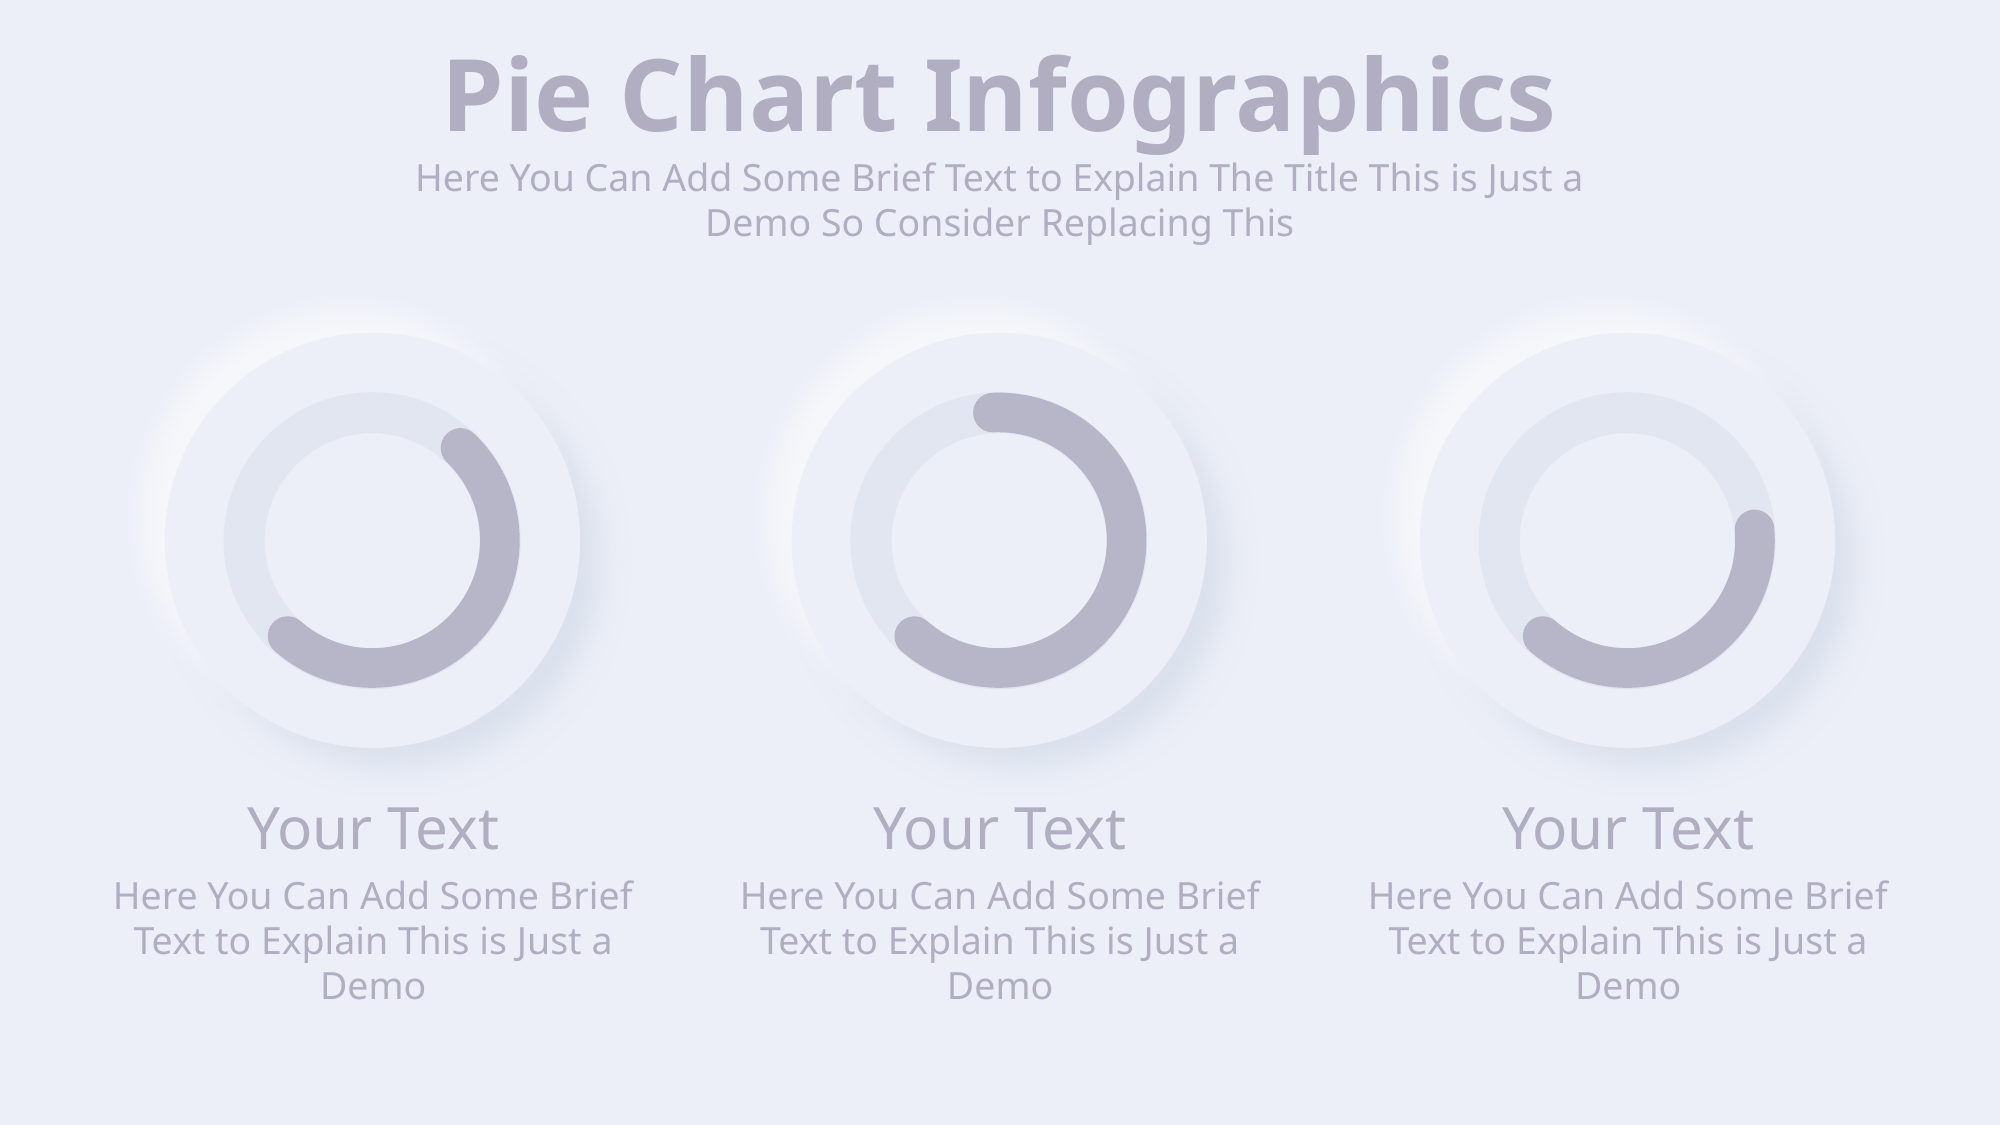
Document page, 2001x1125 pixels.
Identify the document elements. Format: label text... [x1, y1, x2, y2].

text_box Here You Can Add Some Brief Text to Explain The Title This is Just a Demo So Consider Replacing This [345, 147, 1655, 252]
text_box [791, 332, 1207, 748]
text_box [223, 392, 521, 690]
text_box Your Text [47, 784, 700, 870]
text_box Here You Can Add Some Brief Text to Explain This is Just a Demo [713, 864, 1287, 1015]
text_box Here You Can Add Some Brief Text to Explain This is Just a Demo [1341, 864, 1916, 1015]
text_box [850, 392, 1148, 690]
text_box Your Text [700, 784, 1302, 870]
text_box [164, 332, 580, 748]
text_box Here You Can Add Some Brief Text to Explain This is Just a Demo [86, 864, 661, 1015]
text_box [1478, 392, 1776, 690]
text_box Your Text [1302, 784, 1955, 870]
text_box Pie Chart Infographics [290, 23, 1710, 159]
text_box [1419, 332, 1835, 748]
